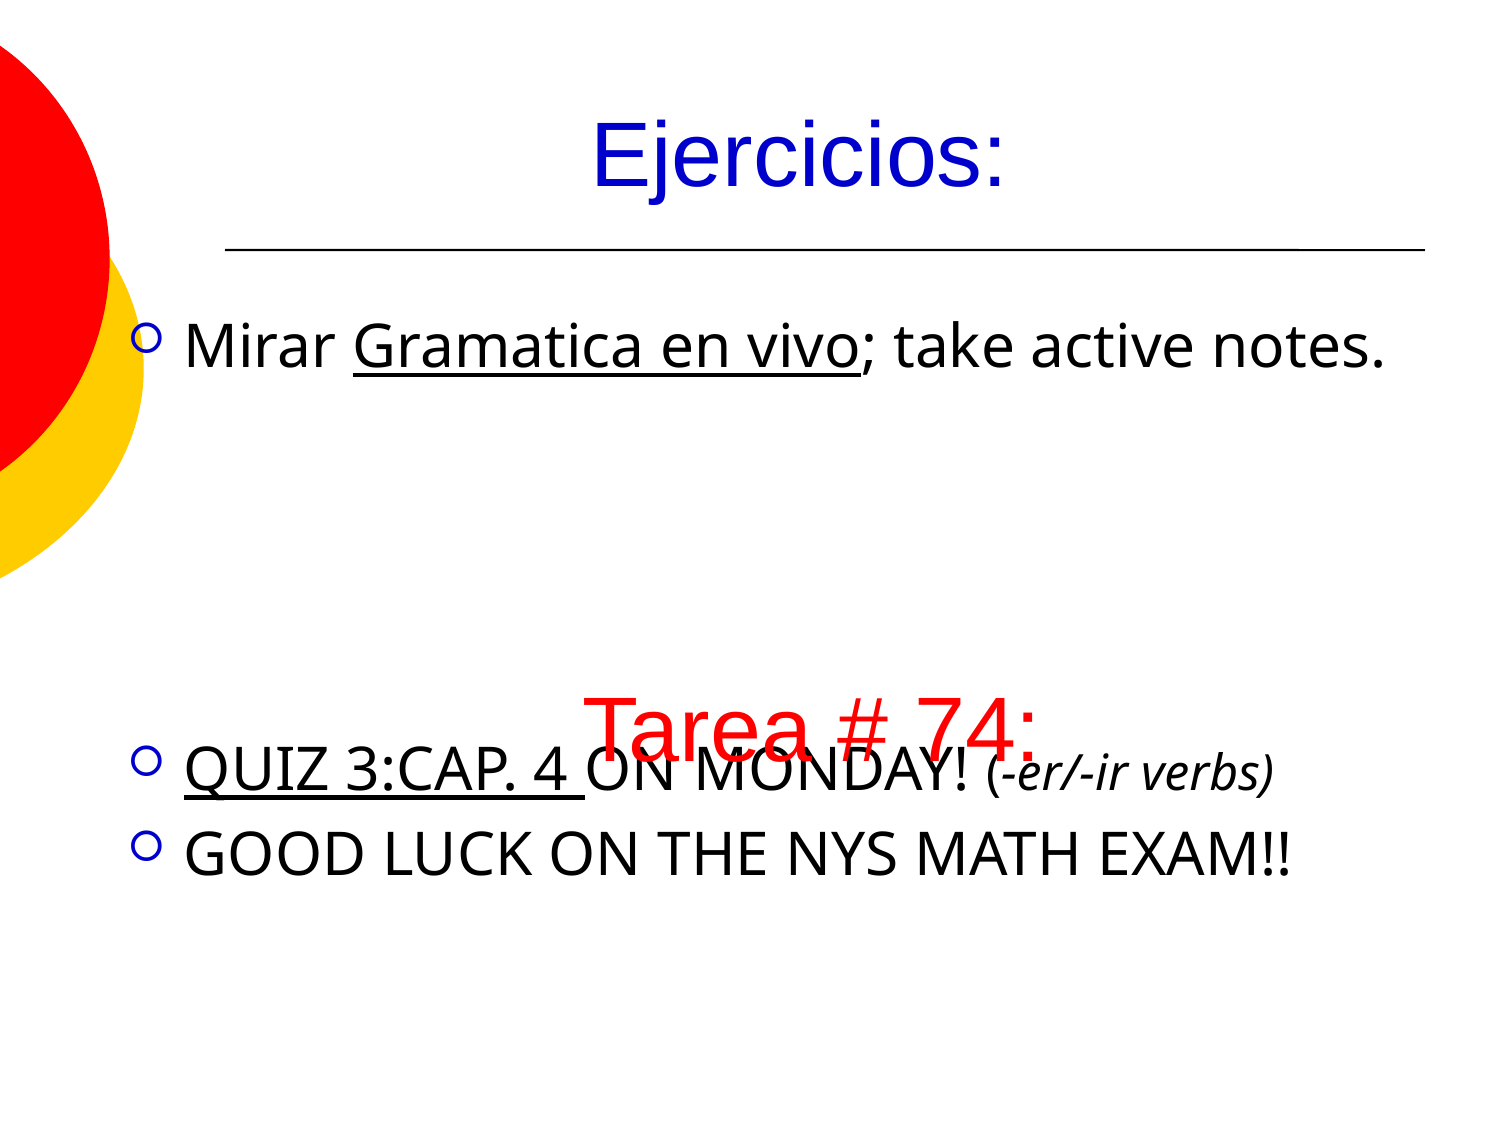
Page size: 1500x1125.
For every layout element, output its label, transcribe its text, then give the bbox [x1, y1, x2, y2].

title Ejercicios: [200, 87, 1400, 213]
text_box Tarea # 74: [212, 662, 1413, 788]
list Mirar Gramatica en vivo; take active notes. QUIZ 3:CAP. 4 ON MONDAY! (-er/-ir verbs) GOOD LUCK ON THE NYS MATH EXAM!! [112, 299, 1500, 1075]
